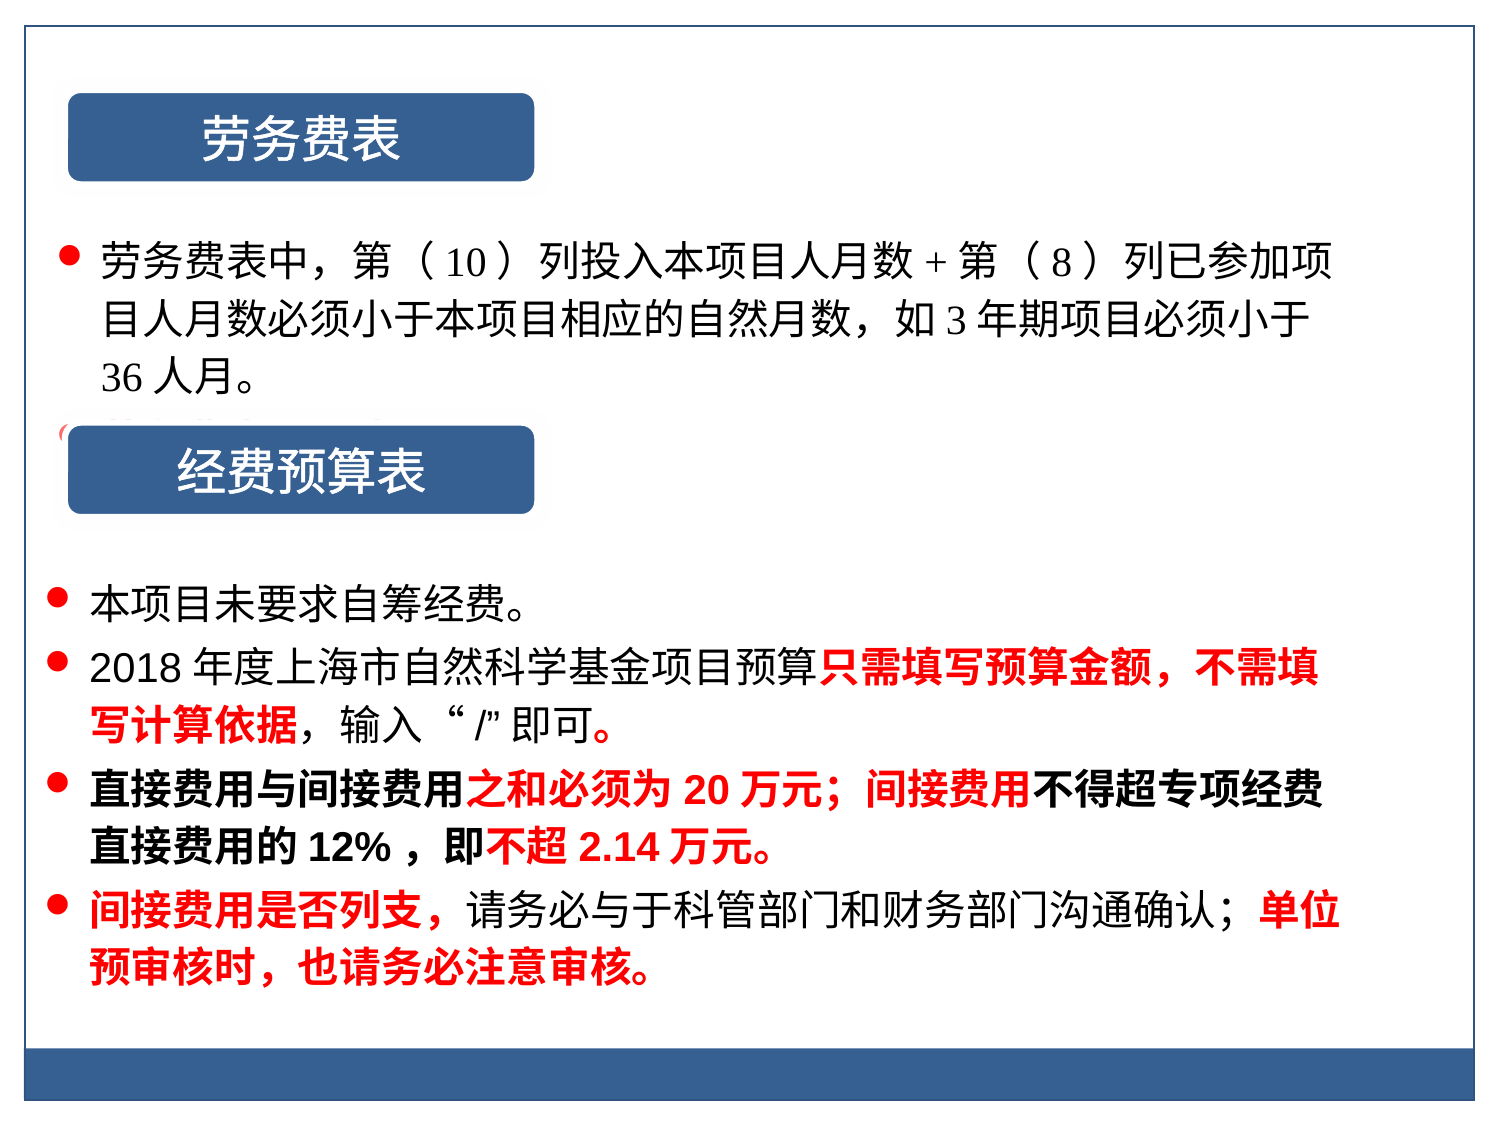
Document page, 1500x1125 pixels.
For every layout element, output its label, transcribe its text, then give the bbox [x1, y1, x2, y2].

text_box 劳务费表 [61, 86, 541, 188]
text_box 本项目未要求自筹经费。 2018年度上海市自然科学基金项目预算只需填写预算金额，不需填写计算依据，输入“/”即可。 直接费用与间接费用之和必须为20万元；间接费用不得超专项经费直接费用的12%，即不超2.14万元。 间接费用是否列支，请务必与于科管部门和财务部门沟通确认；单位预审核时，也请务必注意审核。 [29, 562, 1365, 799]
text_box 经费预算表 [61, 419, 541, 521]
list 劳务费表中，第（10）列投入本项目人月数+第（8）列已参加项目人月数必须小于本项目相应的自然月数，如3年期项目必须小于36人月。 劳务费占比可达到50% [40, 219, 1377, 457]
